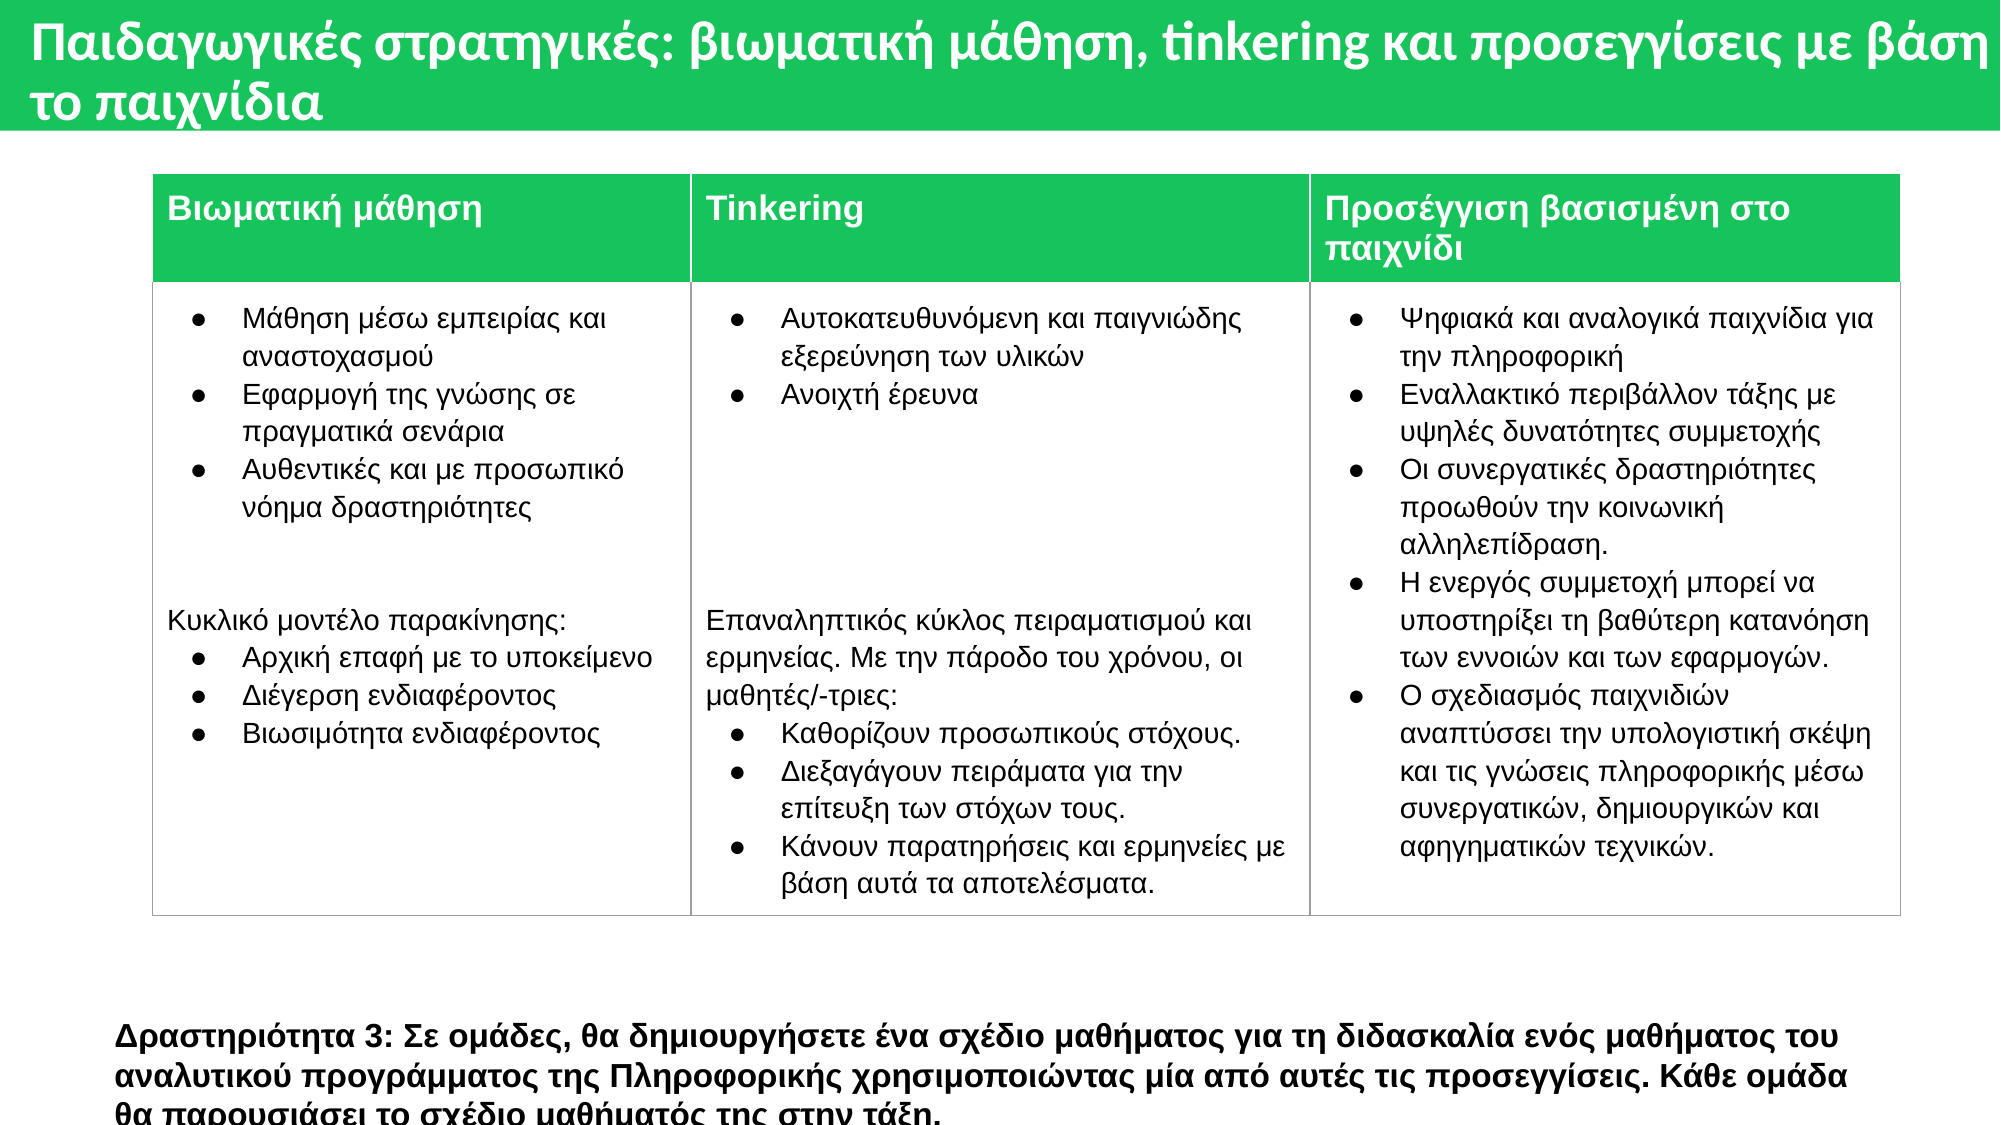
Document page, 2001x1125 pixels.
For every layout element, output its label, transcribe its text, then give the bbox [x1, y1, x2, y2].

table_header Προσέγγιση βασισμένη στο παιχνίδι [1311, 174, 1900, 282]
table_cell Μάθηση μέσω εμπειρίας και αναστοχασμού Εφαρμογή της γνώσης σε πραγματικά σενάρια Αυθεντικές και με προσωπικό νόημα δραστηριότητες Κυκλικό μοντέλο παρακίνησης: Αρχική επαφή με το υποκείμενο Διέγερση ενδιαφέροντος Βιωσιμότητα ενδιαφέροντος [153, 283, 690, 915]
table_cell Ψηφιακά και αναλογικά παιχνίδια για την πληροφορική Εναλλακτικό περιβάλλον τάξης με υψηλές δυνατότητες συμμετοχής Οι συνεργατικές δραστηριότητες προωθούν την κοινωνική αλληλεπίδραση. Η ενεργός συμμετοχή μπορεί να υποστηρίξει τη βαθύτερη κατανόηση των εννοιών και των εφαρμογών. Ο σχεδιασμός παιχνιδιών αναπτύσσει την υπολογιστική σκέψη και τις γνώσεις πληροφορικής μέσω συνεργατικών, δημιουργικών και αφηγηματικών τεχνικών. [1311, 283, 1900, 915]
title Παιδαγωγικές στρατηγικές: βιωματική μάθηση, tinkering και προσεγγίσεις με βάση το παιχνίδια [16, 13, 2000, 131]
table_cell Αυτοκατευθυνόμενη και παιγνιώδης εξερεύνηση των υλικών Ανοιχτή έρευνα Επαναληπτικός κύκλος πειραματισμού και ερμηνείας. Με την πάροδο του χρόνου, οι μαθητές/-τριες: Καθορίζουν προσωπικούς στόχους. Διεξαγάγουν πειράματα για την επίτευξη των στόχων τους. Κάνουν παρατηρήσεις και ερμηνείες με βάση αυτά τα αποτελέσματα. [692, 283, 1309, 915]
table_header Tinkering [692, 174, 1309, 282]
text_box Δραστηριότητα 3: Σε ομάδες, θα δημιουργήσετε ένα σχέδιο μαθήματος για τη διδασκαλία ενός μαθήματος του αναλυτικού προγράμματος της Πληροφορικής χρησιμοποιώντας μία από αυτές τις προσεγγίσεις. Κάθε ομάδα θα παρουσιάσει το σχέδιο μαθήματός της στην τάξη. [99, 998, 1901, 1087]
table_header Βιωματική μάθηση [153, 174, 690, 282]
